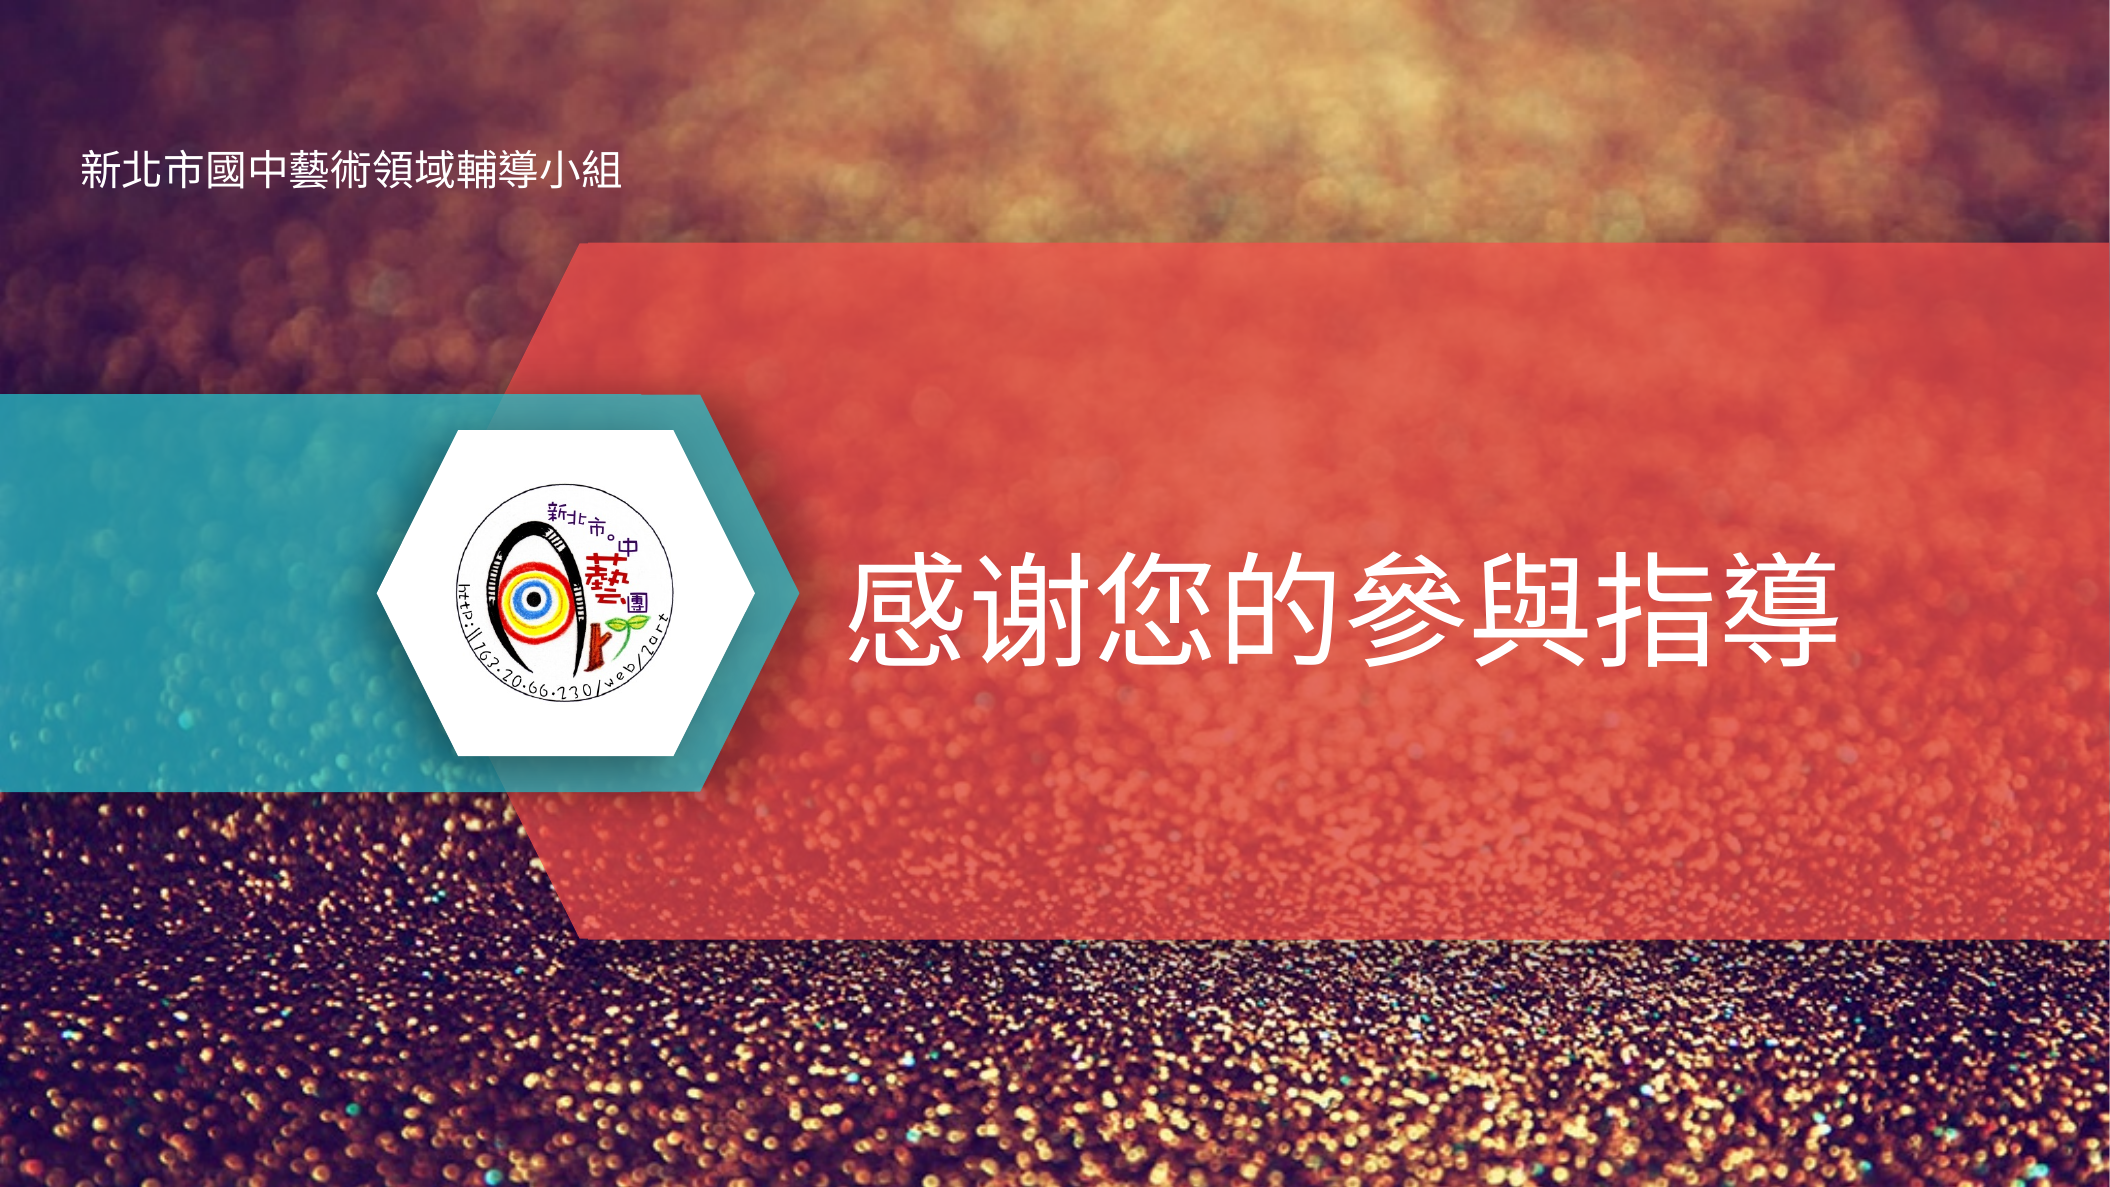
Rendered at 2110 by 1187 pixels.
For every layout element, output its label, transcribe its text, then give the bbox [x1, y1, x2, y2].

text_box [0, 802, 2110, 1187]
picture [452, 480, 677, 706]
text_box [0, 393, 801, 794]
text_box 新北市國中藝術領域輔導小組 [65, 121, 701, 202]
text_box [517, 241, 2110, 941]
text_box [375, 429, 757, 758]
text_box [0, 0, 2110, 391]
text_box 感谢您的參與指導 [828, 480, 1886, 691]
